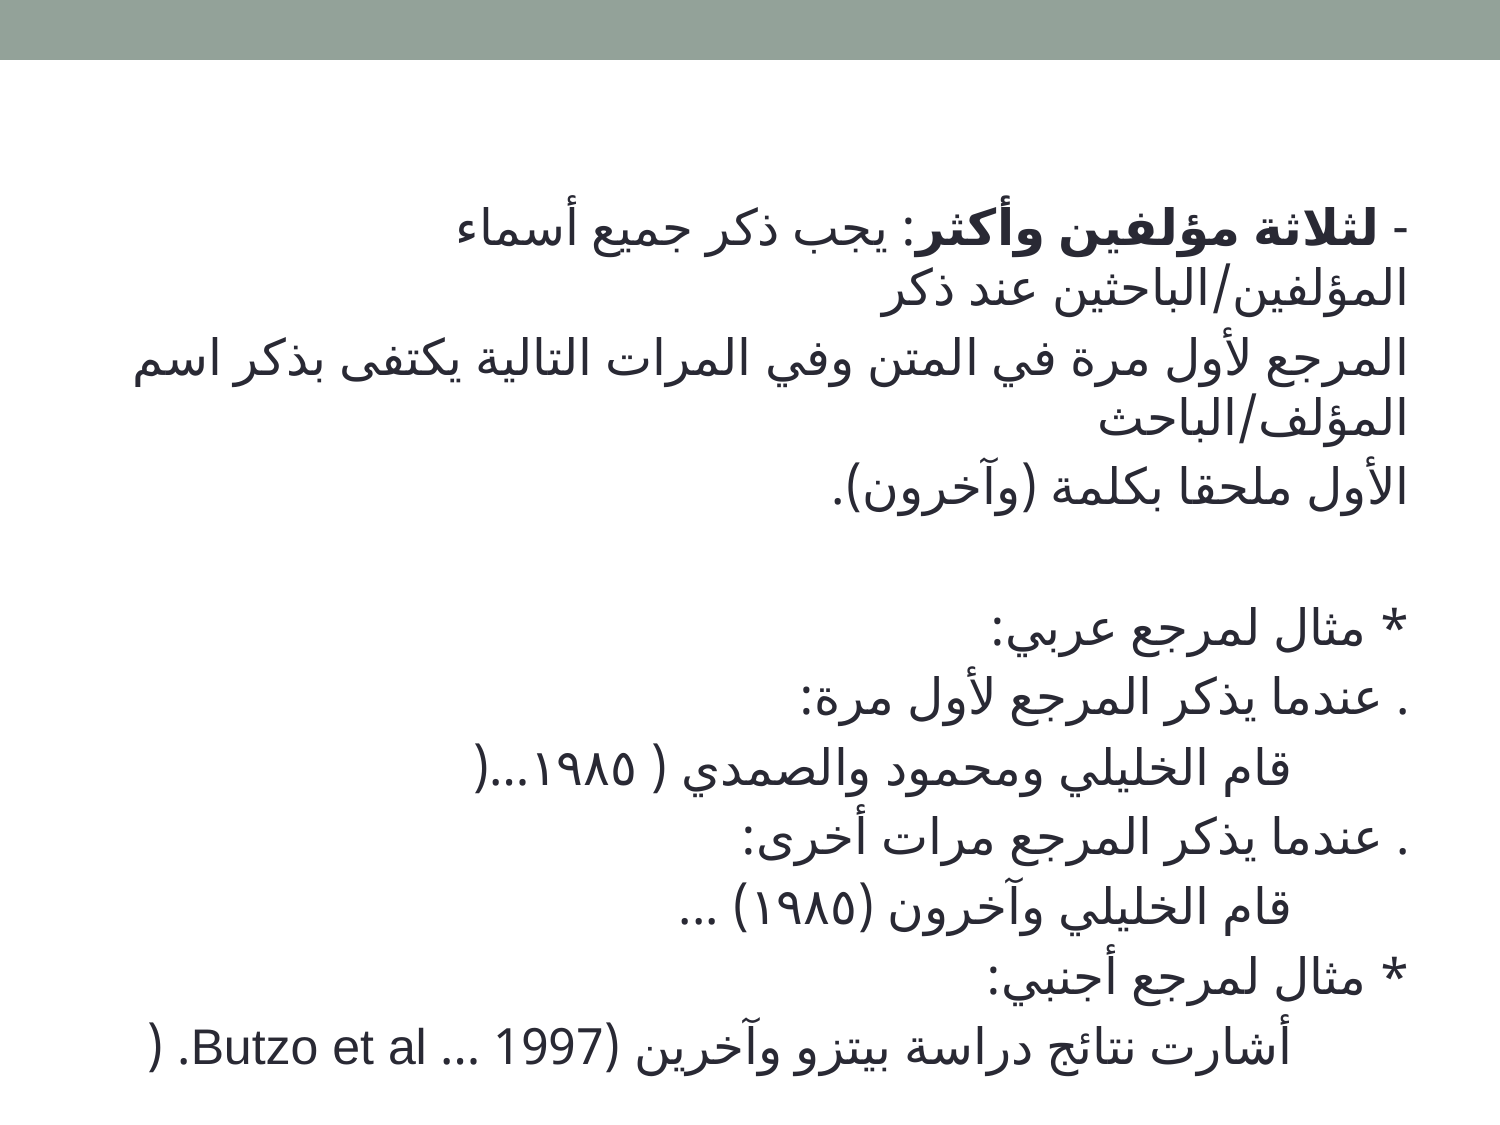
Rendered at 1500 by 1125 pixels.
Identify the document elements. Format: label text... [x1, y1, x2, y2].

list - لثلاثة مؤلفين وأكثر: يجب ذكر جميع أسماء المؤلفين/الباحثين عند ذكر المرجع لأول مرة في المتن وفي المرات التالية يكتفى بذكر اسم المؤلف/الباحث الأول ملحقا بكلمة (وآخرون). * مثال لمرجع عربي: . عندما يذكر المرجع لأول مرة: قام الخليلي ومحمود والصمدي ( ١٩٨٥…( . عندما يذكر المرجع مرات أخرى: قام الخليلي وآخرون (١٩٨٥) ... * مثال لمرجع أجنبي: أشارت نتائج دراسة بيتزو وآخرين (1997 … Butzo et al. ( [75, 187, 1425, 1063]
